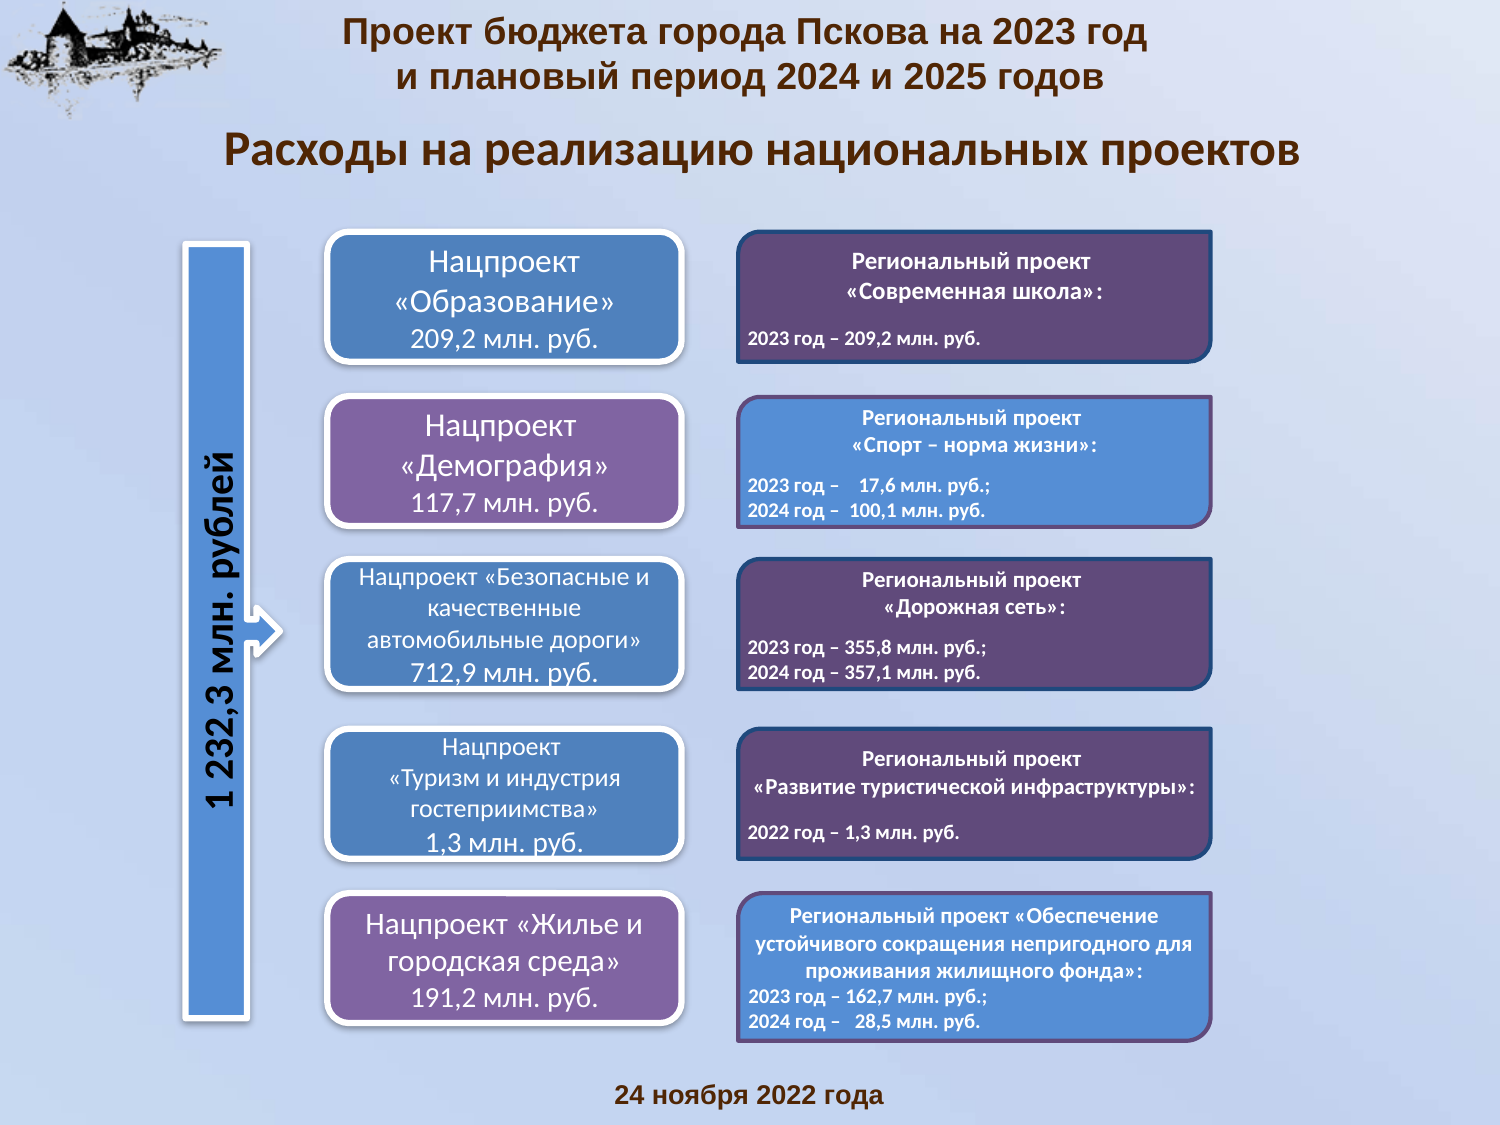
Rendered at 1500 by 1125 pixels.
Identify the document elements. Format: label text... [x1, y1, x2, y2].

text_box 1 232,3 млн. рублей [182, 240, 284, 1022]
picture [0, 105, 1500, 1125]
text_box Проект бюджета города Пскова на 2023 год и плановый период 2024 и 2025 годов [0, 0, 1500, 105]
text_box Расходы на реализацию национальных проектов [208, 108, 1317, 183]
text_box Региональный проект «Современная школа»: 2023 год – 209,2 млн. руб. [736, 229, 1213, 364]
text_box Региональный проект «Развитие туристической инфраструктуры»: 2022 год – 1,3 млн. руб. [736, 726, 1213, 861]
text_box 24 ноября 2022 года [0, 1069, 1499, 1117]
text_box Региональный проект «Обеспечение устойчивого сокращения непригодного для проживания жилищного фонда»: 2023 год – 162,7 млн. руб.; 2024 год – 28,5 млн. руб. [736, 890, 1213, 1043]
text_box Региональный проект «Дорожная сеть»: 2023 год – 355,8 млн. руб.; 2024 год – 357,1 млн. руб. [736, 556, 1213, 692]
text_box Нацпроект «Жилье и городская среда» 191,2 млн. руб. [324, 889, 685, 1027]
text_box Нацпроект «Демография» 117,7 млн. руб. [324, 392, 685, 530]
text_box Нацпроект «Туризм и индустрия гостеприимства» 1,3 млн. руб. [324, 725, 685, 862]
text_box Нацпроект «Образование» 209,2 млн. руб. [324, 228, 685, 365]
text_box Региональный проект «Спорт – норма жизни»: 2023 год – 17,6 млн. руб.; 2024 год – 100,1 млн. руб. [736, 394, 1213, 529]
text_box Нацпроект «Безопасные и качественные автомобильные дороги» 712,9 млн. руб. [324, 555, 685, 693]
